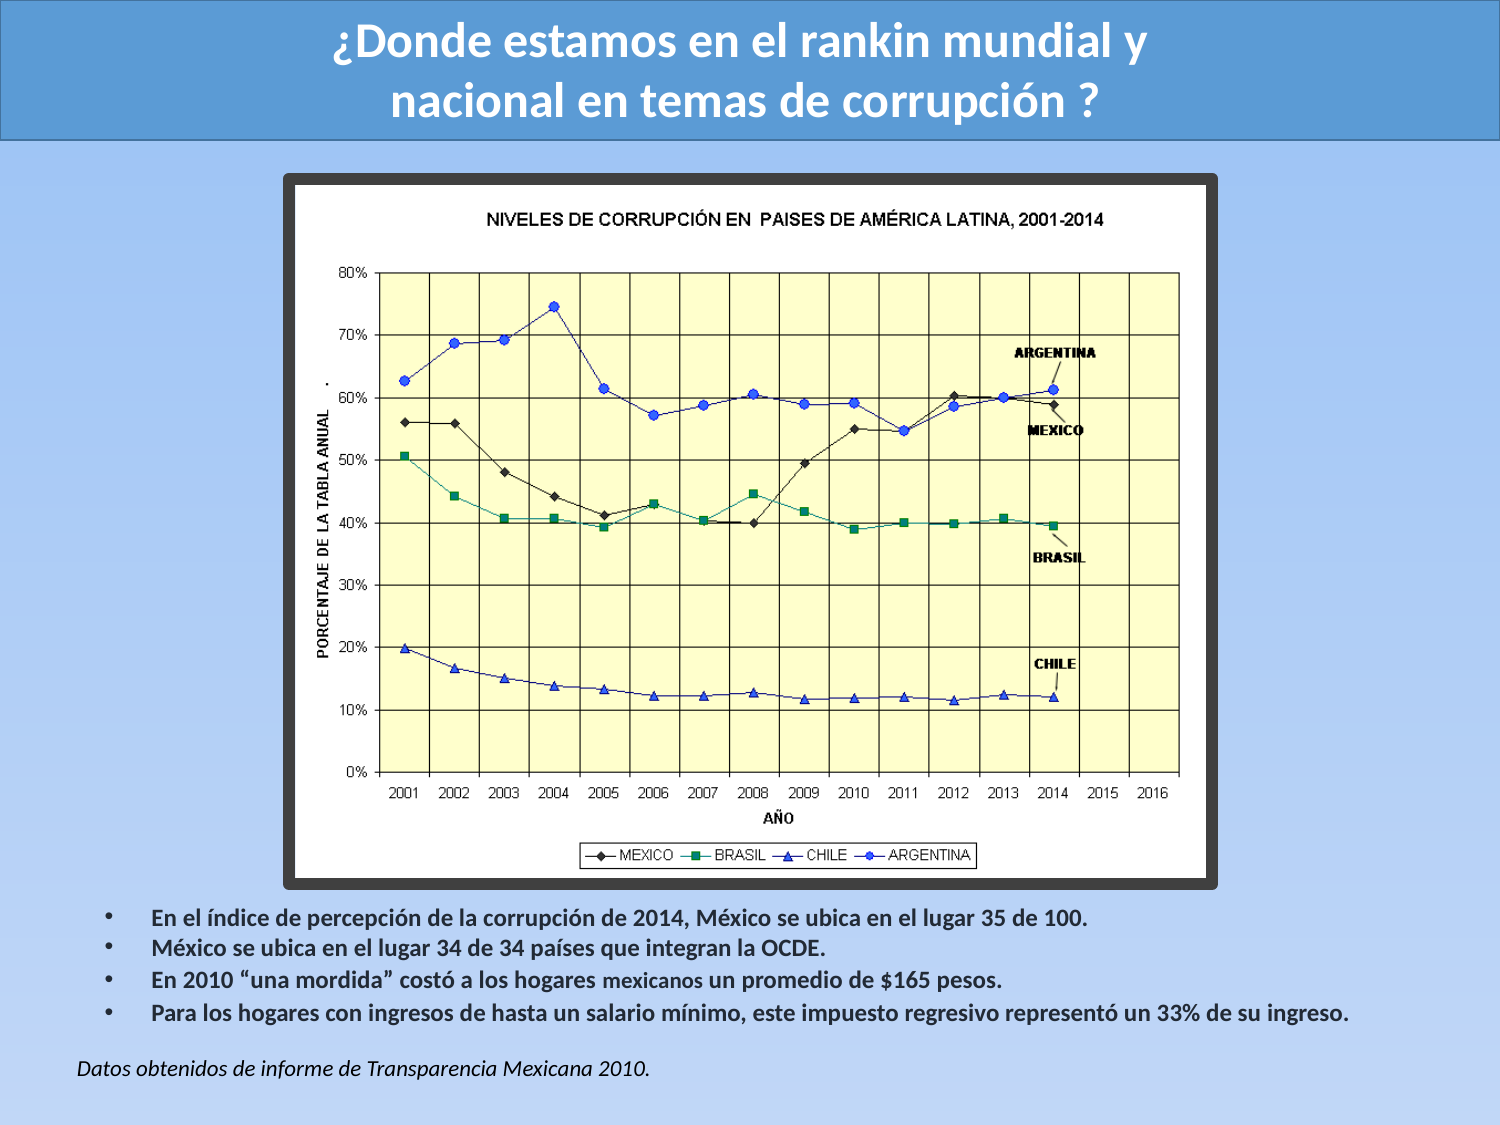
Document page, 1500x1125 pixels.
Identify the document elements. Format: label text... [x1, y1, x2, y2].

text_box En el índice de percepción de la corrupción de 2014, México se ubica en el lugar 35 de 100. México se ubica en el lugar 34 de 34 países que integran la OCDE. En 2010 “una mordida” costó a los hogares mexicanos un promedio de $165 pesos. Para los hogares con ingresos de hasta un salario mínimo, este impuesto regresivo representó un 33% de su ingreso. [89, 893, 1447, 1065]
picture [295, 185, 1206, 878]
text_box Datos obtenidos de informe de Transparencia Mexicana 2010. [62, 1046, 953, 1089]
text_box [0, 0, 1500, 141]
text_box ¿Donde estamos en el rankin mundial y nacional en temas de corrupción ? [75, 0, 1416, 135]
